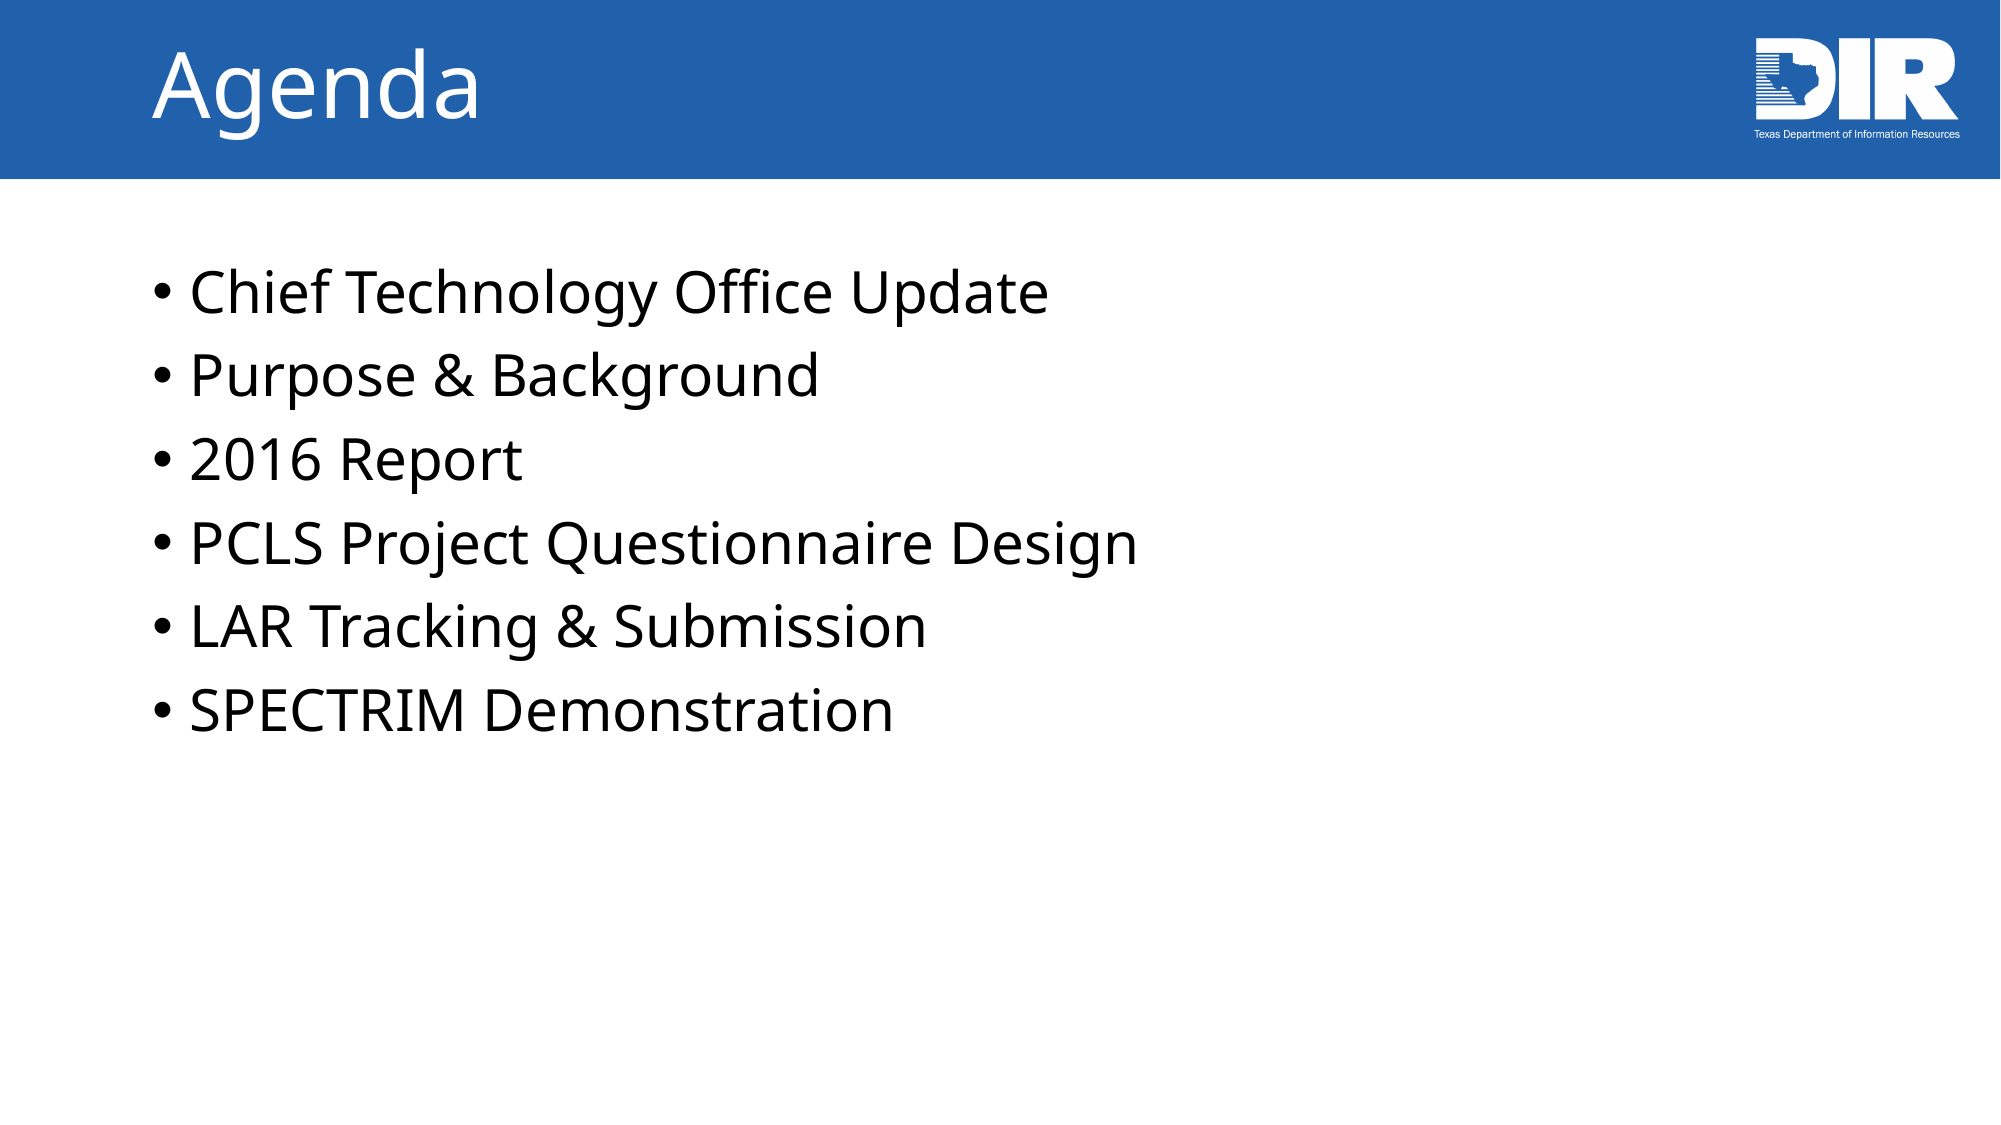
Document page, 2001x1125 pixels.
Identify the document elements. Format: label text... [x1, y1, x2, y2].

list Chief Technology Office Update Purpose & Background 2016 Report PCLS Project Questionnaire Design LAR Tracking & Submission SPECTRIM Demonstration [137, 255, 1863, 1014]
title Agenda [137, 0, 1863, 179]
picture [0, 0, 2001, 1125]
